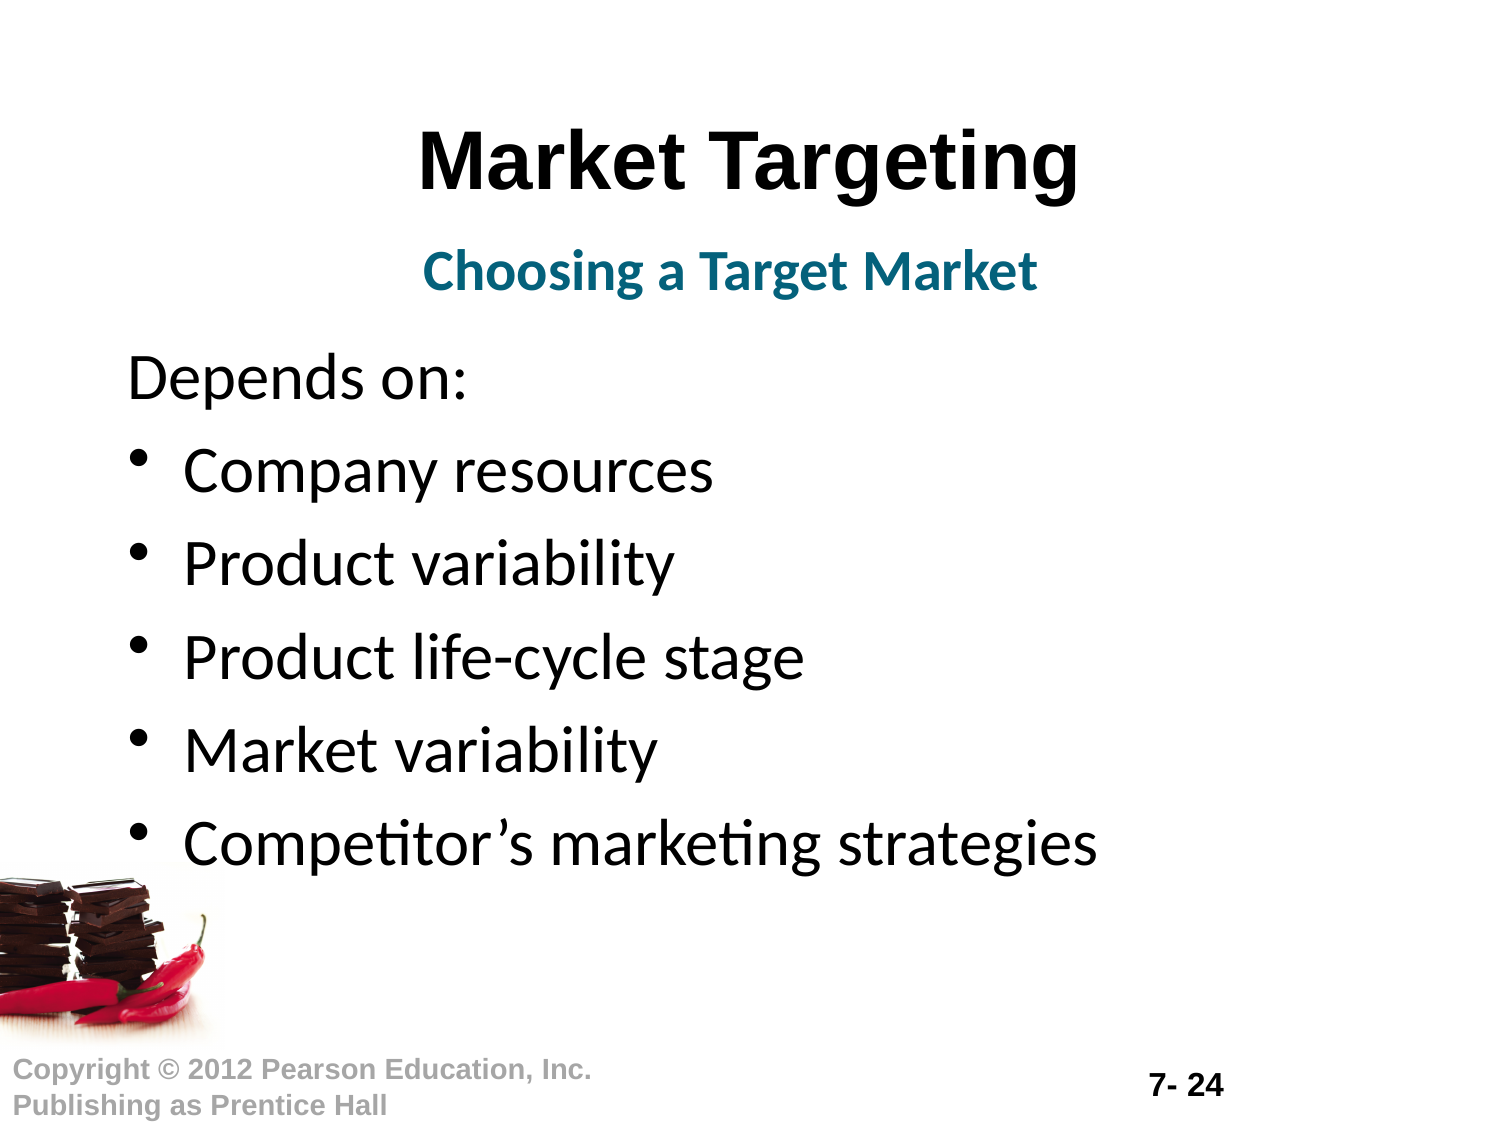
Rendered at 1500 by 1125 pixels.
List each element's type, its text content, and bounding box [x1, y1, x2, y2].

list Choosing a Target Market [149, 224, 1326, 288]
title Market Targeting [112, 37, 1388, 226]
list Depends on: Company resources Product variability Product life-cycle stage Market variability Competitor’s marketing strategies [112, 324, 1388, 1001]
picture [0, 862, 225, 1050]
